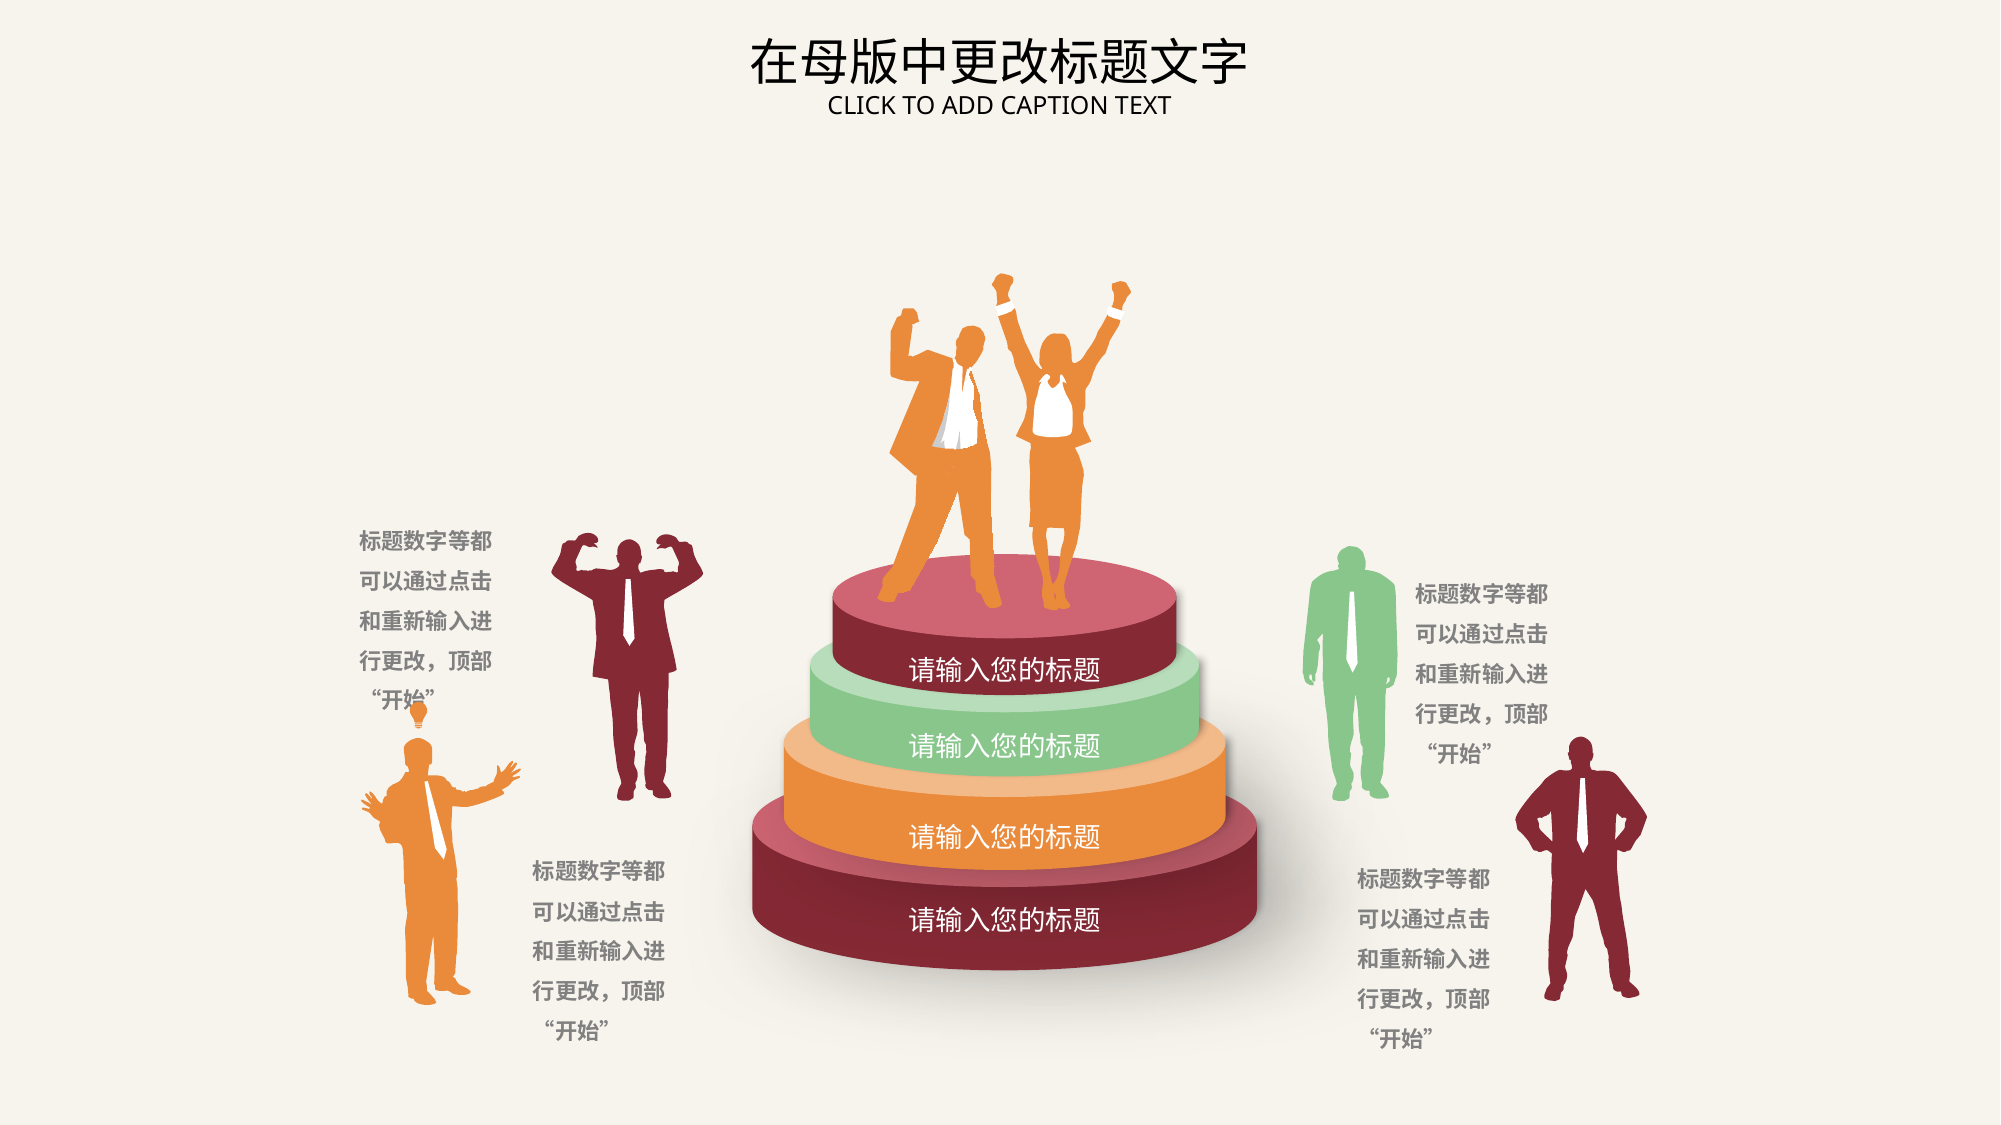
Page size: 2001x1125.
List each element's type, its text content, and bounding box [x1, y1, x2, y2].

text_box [551, 532, 704, 801]
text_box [752, 763, 1257, 971]
text_box 标题数字等都可以通过点击和重新输入进行更改，顶部“开始” [532, 844, 684, 1045]
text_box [878, 273, 1131, 611]
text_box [1302, 546, 1398, 801]
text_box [1515, 736, 1647, 1002]
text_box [832, 554, 1177, 696]
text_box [783, 688, 1226, 870]
text_box 标题数字等都可以通过点击和重新输入进行更改，顶部“开始” [1357, 852, 1503, 1052]
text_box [810, 616, 1199, 777]
text_box 标题数字等都可以通过点击和重新输入进行更改，顶部“开始” [359, 513, 513, 714]
text_box 标题数字等都可以通过点击和重新输入进行更改，顶部“开始” [1415, 567, 1571, 768]
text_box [361, 701, 521, 1005]
